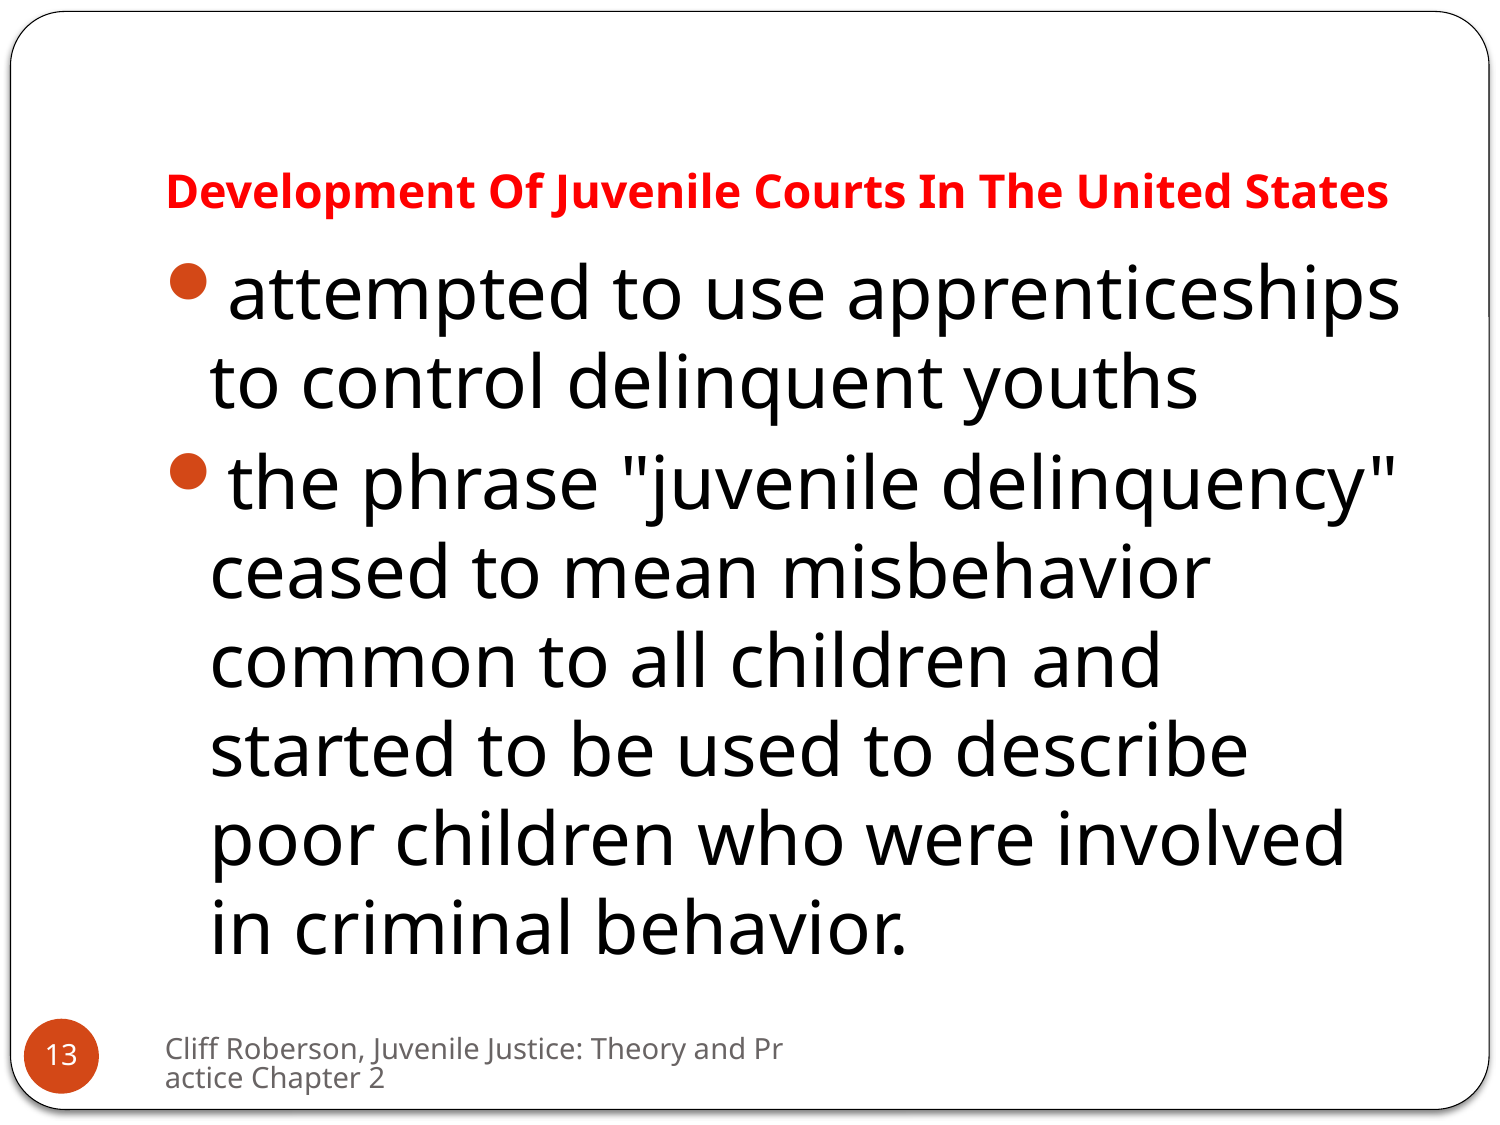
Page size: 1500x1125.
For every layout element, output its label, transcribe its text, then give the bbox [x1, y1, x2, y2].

slide_number 13 [23, 1018, 99, 1094]
footer Cliff Roberson, Juvenile Justice: Theory and Practice Chapter 2 [150, 1012, 800, 1088]
list attempted to use apprenticeships to control delinquent youths the phrase "juvenile delinquency" ceased to mean misbehavior common to all children and started to be used to describe poor children who were involved in criminal behavior. [150, 237, 1425, 988]
title Development Of Juvenile Courts In The United States [150, 45, 1425, 233]
